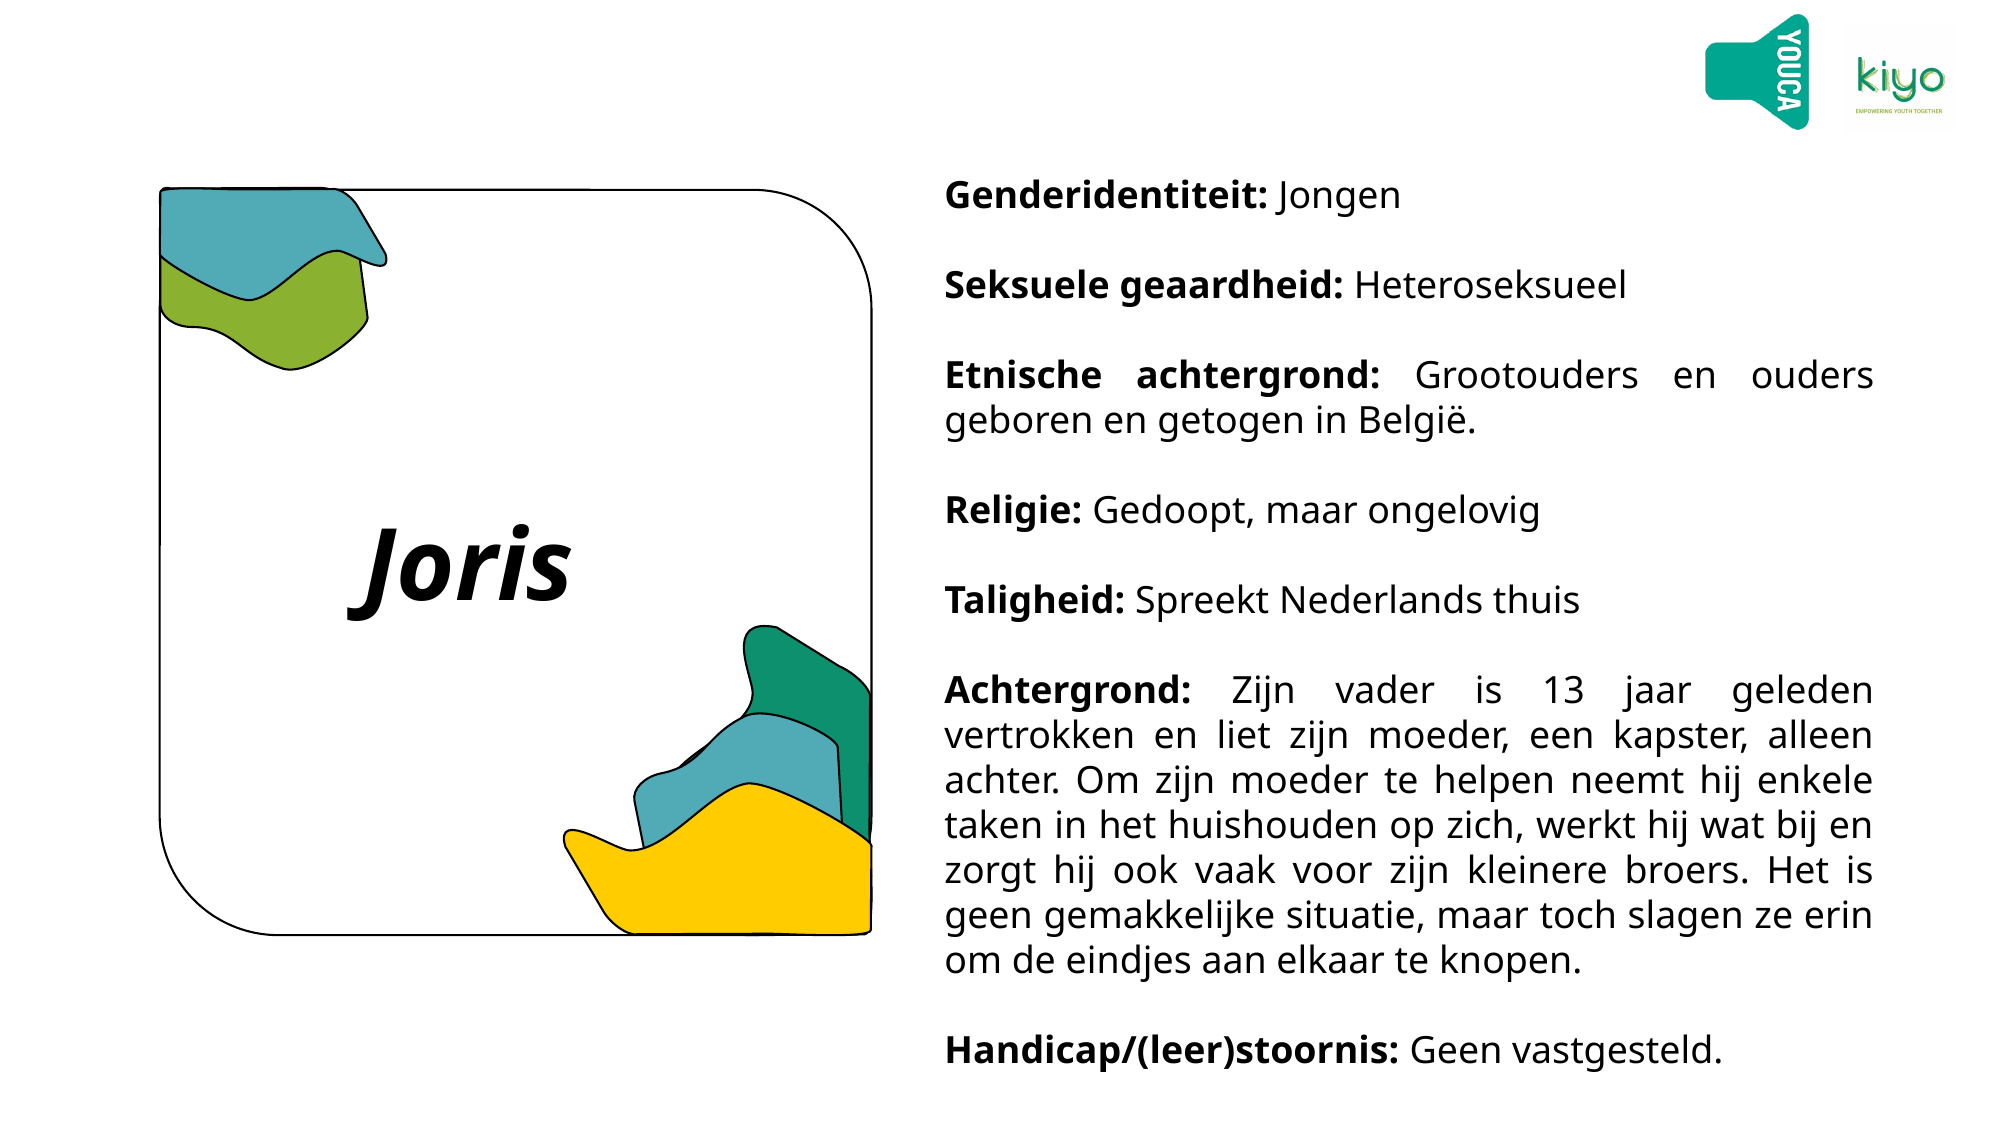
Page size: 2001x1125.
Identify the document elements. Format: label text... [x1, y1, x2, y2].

text_box [633, 712, 843, 847]
text_box [740, 624, 872, 841]
text_box Joris [349, 493, 742, 628]
text_box [158, 188, 873, 937]
text_box Genderidentiteit: Jongen Seksuele geaardheid: Heteroseksueel Etnische achtergrond: Grootouders en ouders geboren en getogen in België. Religie: Gedoopt, maar ongelovig Taligheid: Spreekt Nederlands thuis Achtergrond: Zijn vader is 13 jaar geleden vertrokken en liet zijn moeder, een kapster, alleen achter. Om zijn moeder te helpen neemt hij enkele taken in het huishouden op zich, werkt hij wat bij en zorgt hij ook vaak voor zijn kleinere broers. Het is geen gemakkelijke situatie, maar toch slagen ze erin om de eindjes aan elkaar te knopen. Handicap/(leer)stoornis: Geen vastgesteld. [929, 163, 1890, 1079]
text_box [158, 187, 388, 302]
picture [1689, 4, 1825, 139]
picture [1843, 23, 1954, 134]
text_box [159, 252, 369, 371]
text_box [562, 782, 873, 937]
